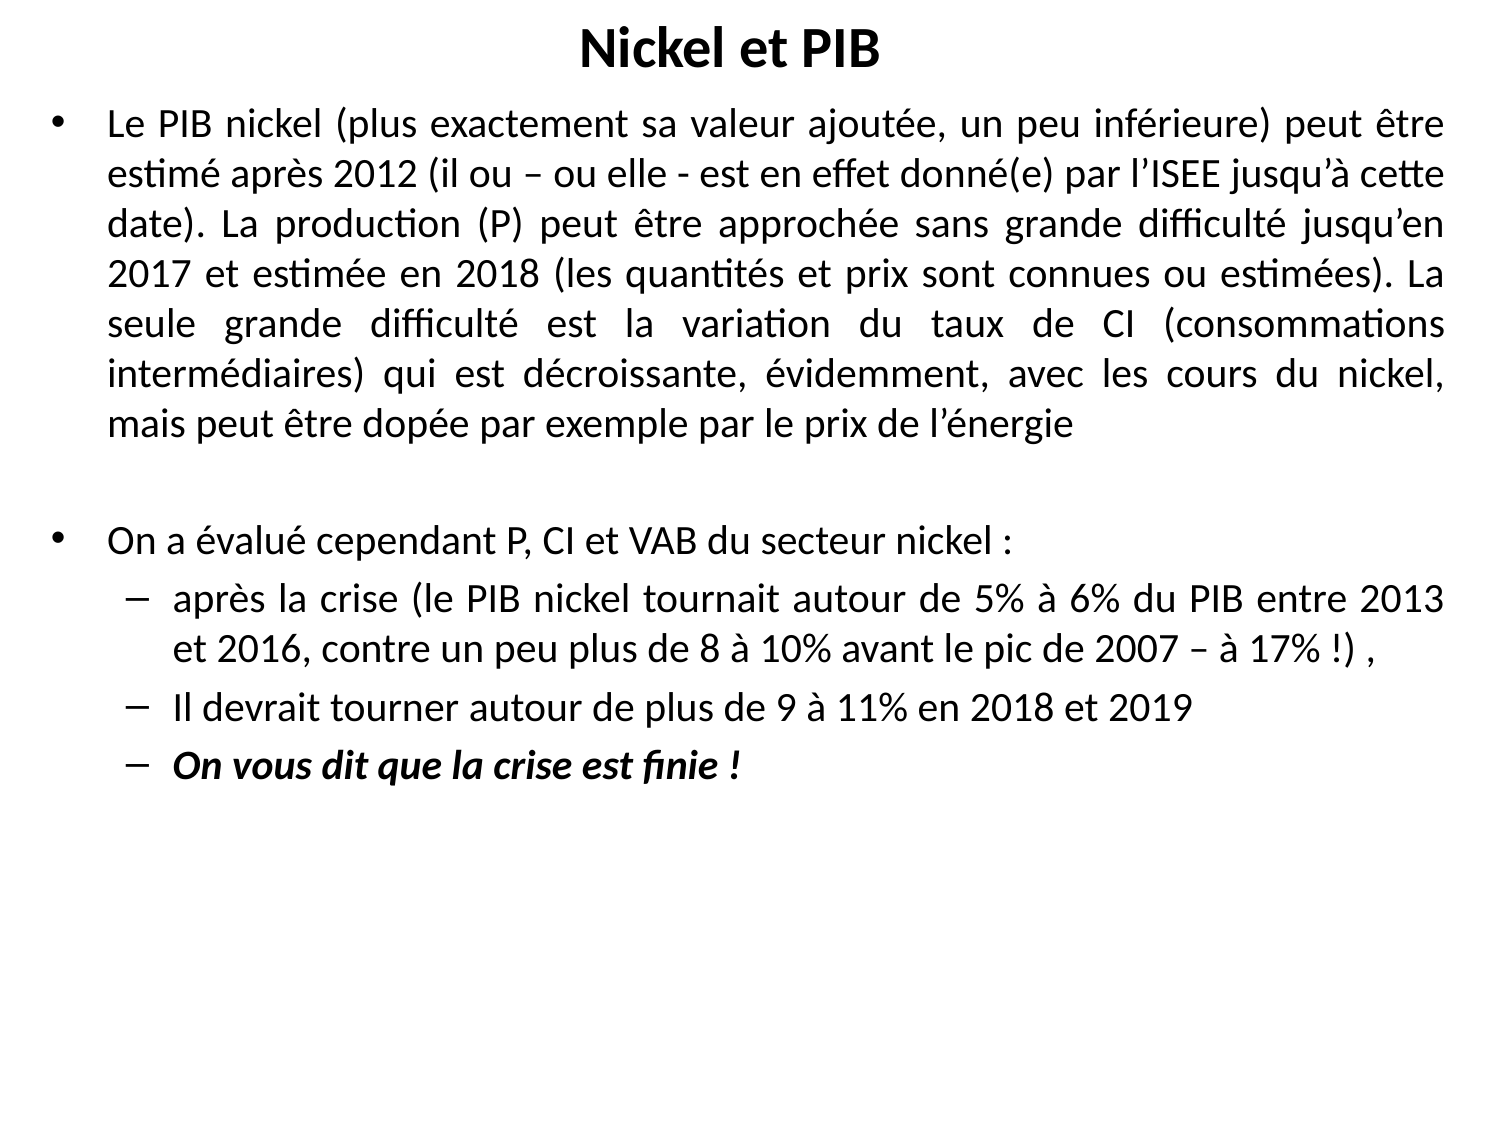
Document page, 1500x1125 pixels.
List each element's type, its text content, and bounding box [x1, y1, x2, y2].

list Le PIB nickel (plus exactement sa valeur ajoutée, un peu inférieure) peut être estimé après 2012 (il ou – ou elle - est en effet donné(e) par l’ISEE jusqu’à cette date). La production (P) peut être approchée sans grande difficulté jusqu’en 2017 et estimée en 2018 (les quantités et prix sont connues ou estimées). La seule grande difficulté est la variation du taux de CI (consommations intermédiaires) qui est décroissante, évidemment, avec les cours du nickel, mais peut être dopée par exemple par le prix de l’énergie On a évalué cependant P, CI et VAB du secteur nickel : après la crise (le PIB nickel tournait autour de 5% à 6% du PIB entre 2013 et 2016, contre un peu plus de 8 à 10% avant le pic de 2007 – à 17% !) , Il devrait tourner autour de plus de 9 à 11% en 2018 et 2019 On vous dit que la crise est finie ! [35, 89, 1461, 1103]
title Nickel et PIB [0, 0, 1461, 89]
